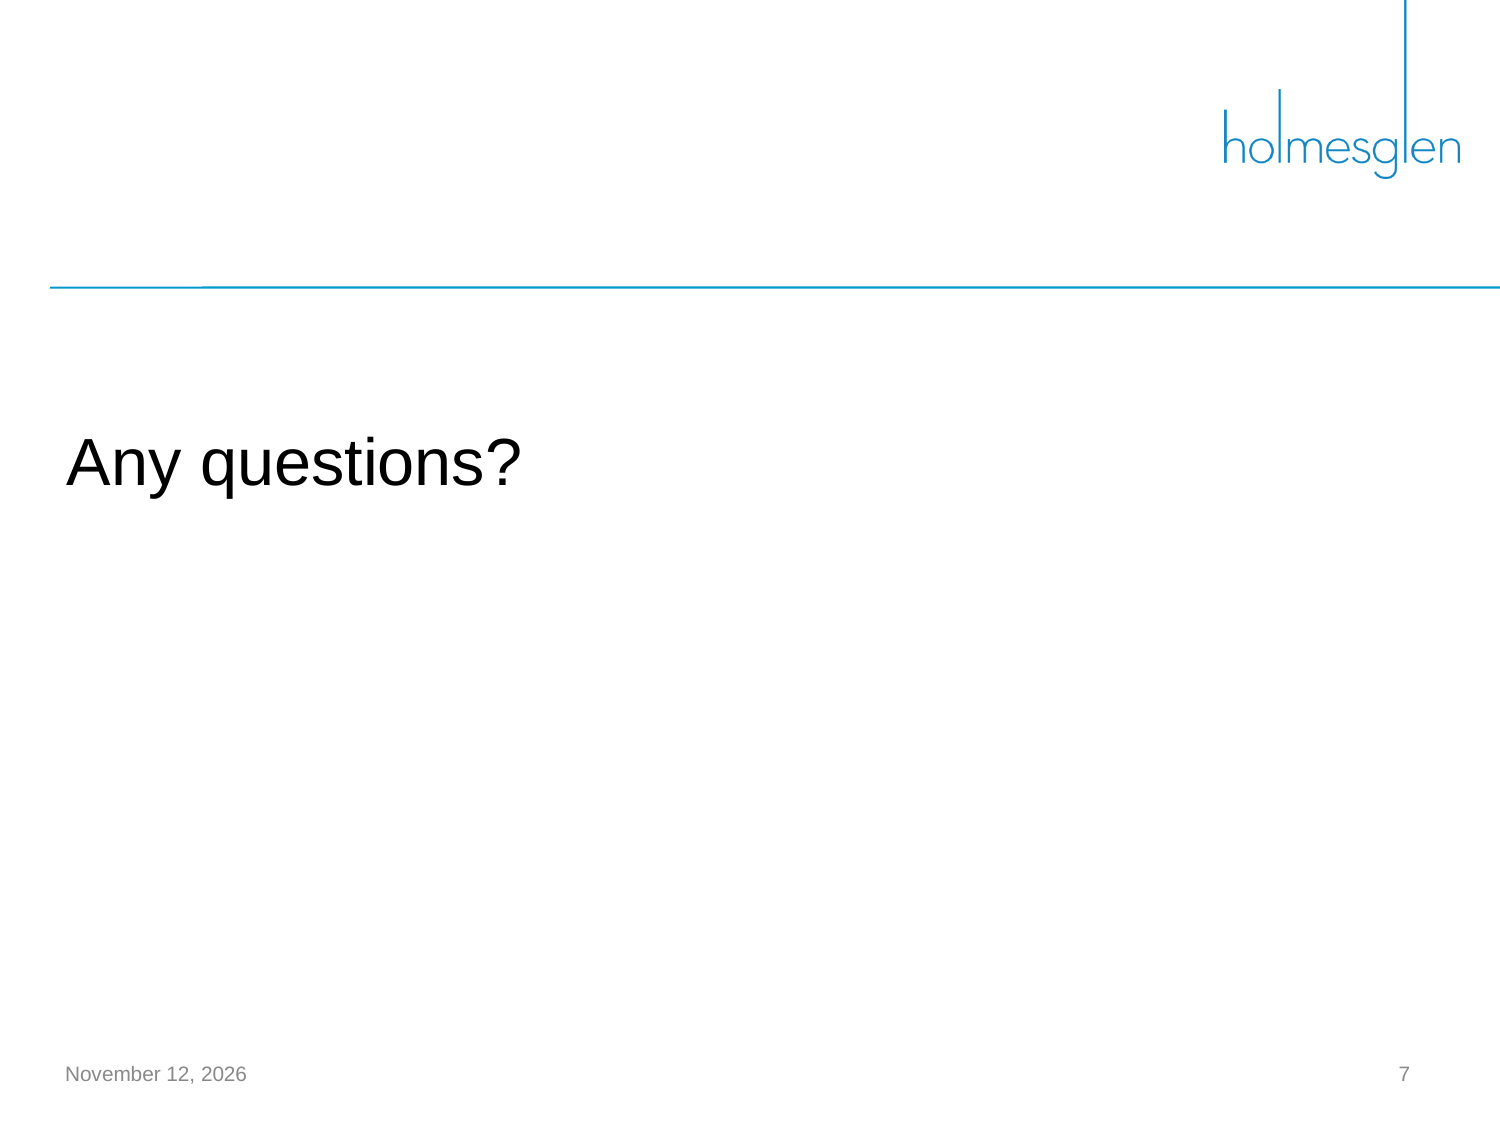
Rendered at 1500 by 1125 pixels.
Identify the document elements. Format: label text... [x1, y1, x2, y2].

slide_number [50, 1042, 400, 1103]
slide_number 7 [1074, 1042, 1425, 1103]
subtitle Any questions? [51, 326, 1456, 988]
picture [1224, 0, 1460, 179]
